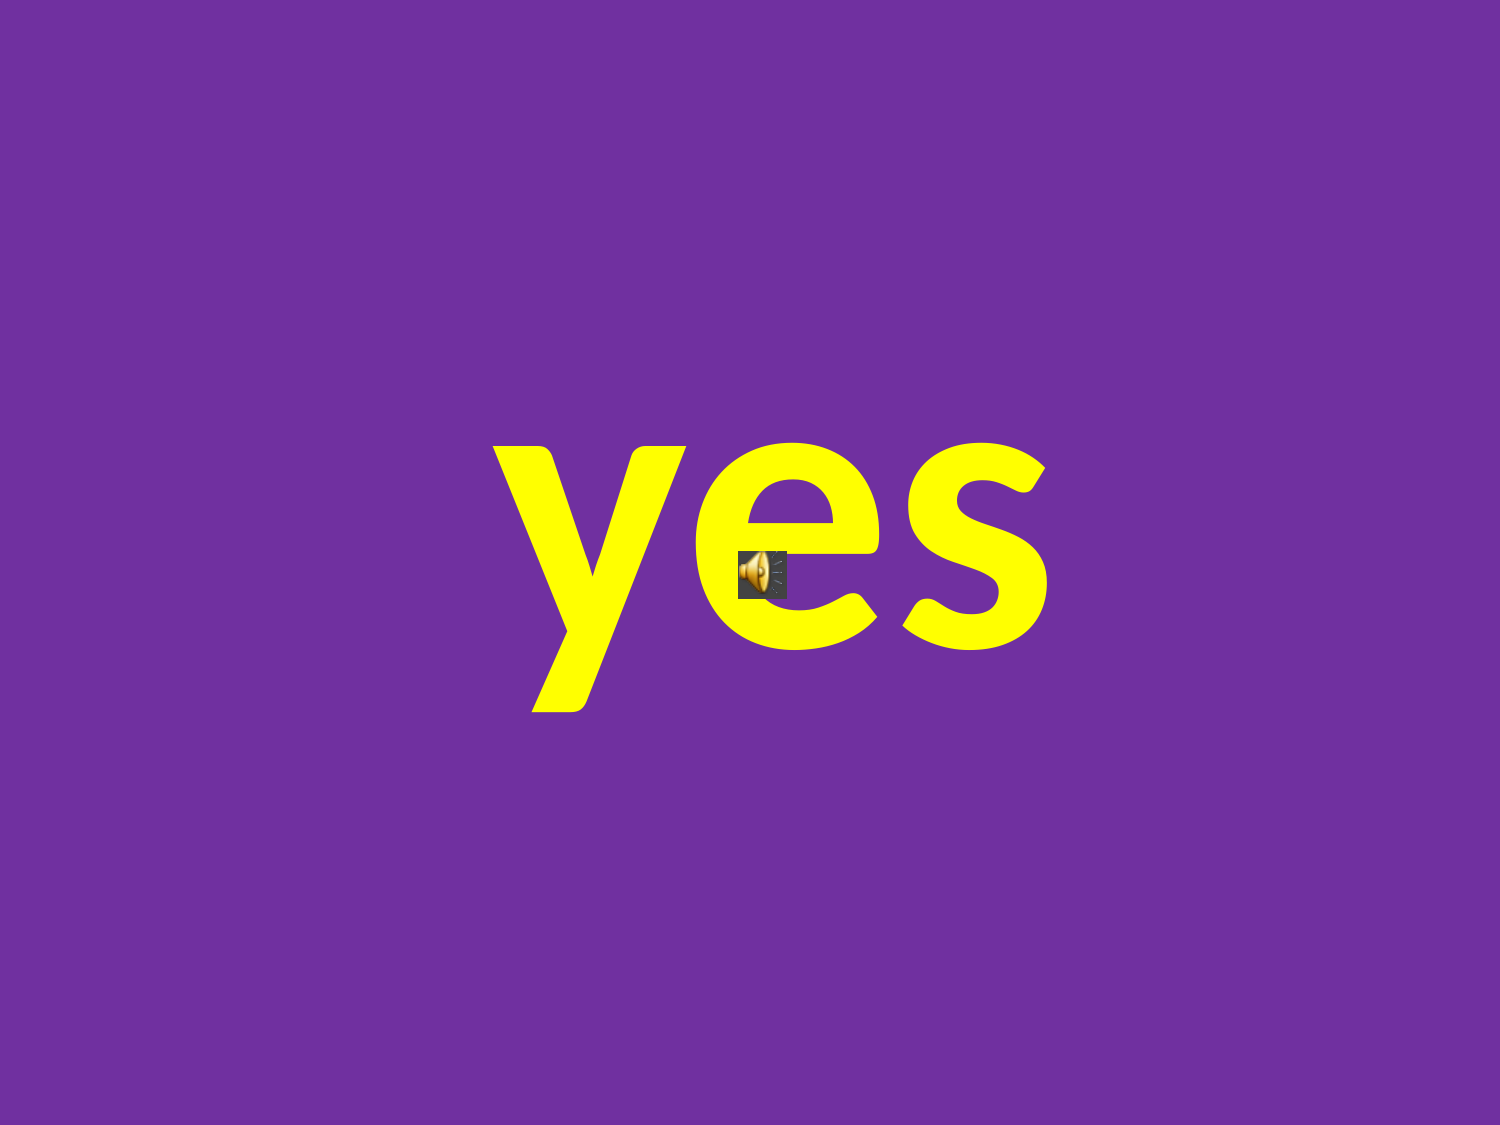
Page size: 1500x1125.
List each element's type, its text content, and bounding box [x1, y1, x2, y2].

text_box yes [99, 224, 1450, 738]
picture [737, 549, 788, 601]
